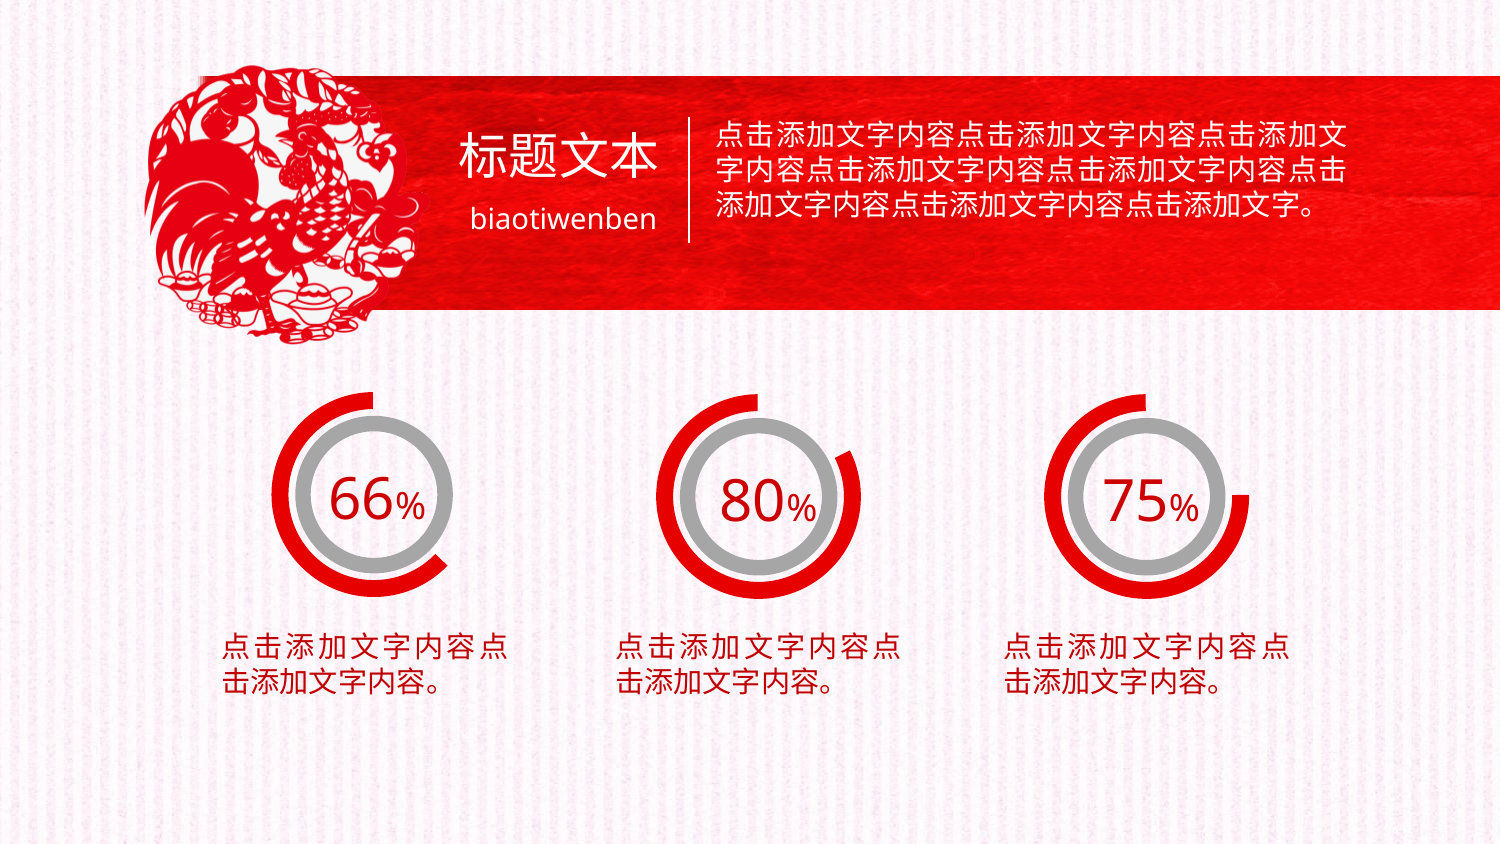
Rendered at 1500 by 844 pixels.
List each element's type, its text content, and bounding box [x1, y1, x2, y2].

text_box 点击添加文字内容点击添加文字内容。 [206, 620, 524, 706]
text_box [656, 394, 861, 599]
text_box 点击添加文字内容点击添加文字内容。 [988, 620, 1306, 706]
text_box 点击添加文字内容点击添加文字内容。 [600, 620, 918, 706]
text_box 66% [313, 454, 451, 539]
text_box [677, 415, 829, 578]
text_box [451, 469, 455, 520]
text_box [293, 413, 444, 576]
picture [0, 0, 1500, 844]
text_box [1065, 415, 1217, 578]
text_box 80% [705, 456, 839, 541]
text_box [1222, 467, 1228, 527]
text_box 75% [1087, 456, 1222, 541]
text_box [1044, 394, 1250, 599]
text_box [271, 392, 448, 597]
